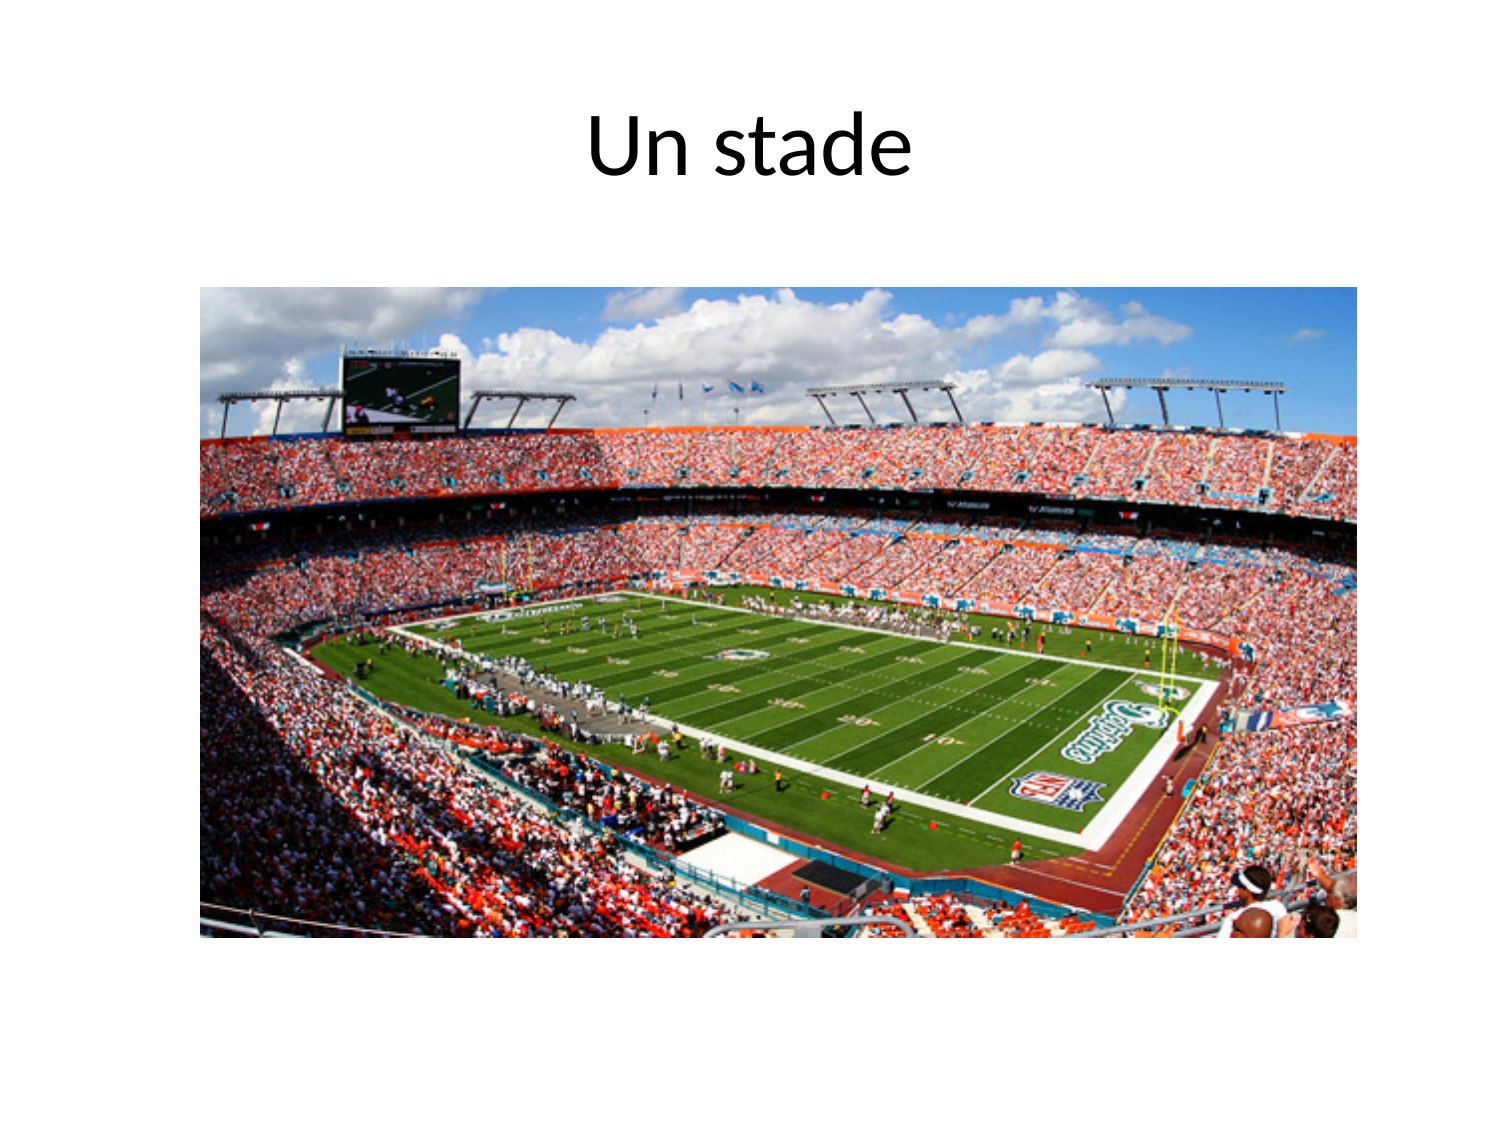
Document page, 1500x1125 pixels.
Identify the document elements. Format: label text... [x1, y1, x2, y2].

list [199, 287, 1357, 938]
title Un stade [75, 45, 1425, 233]
